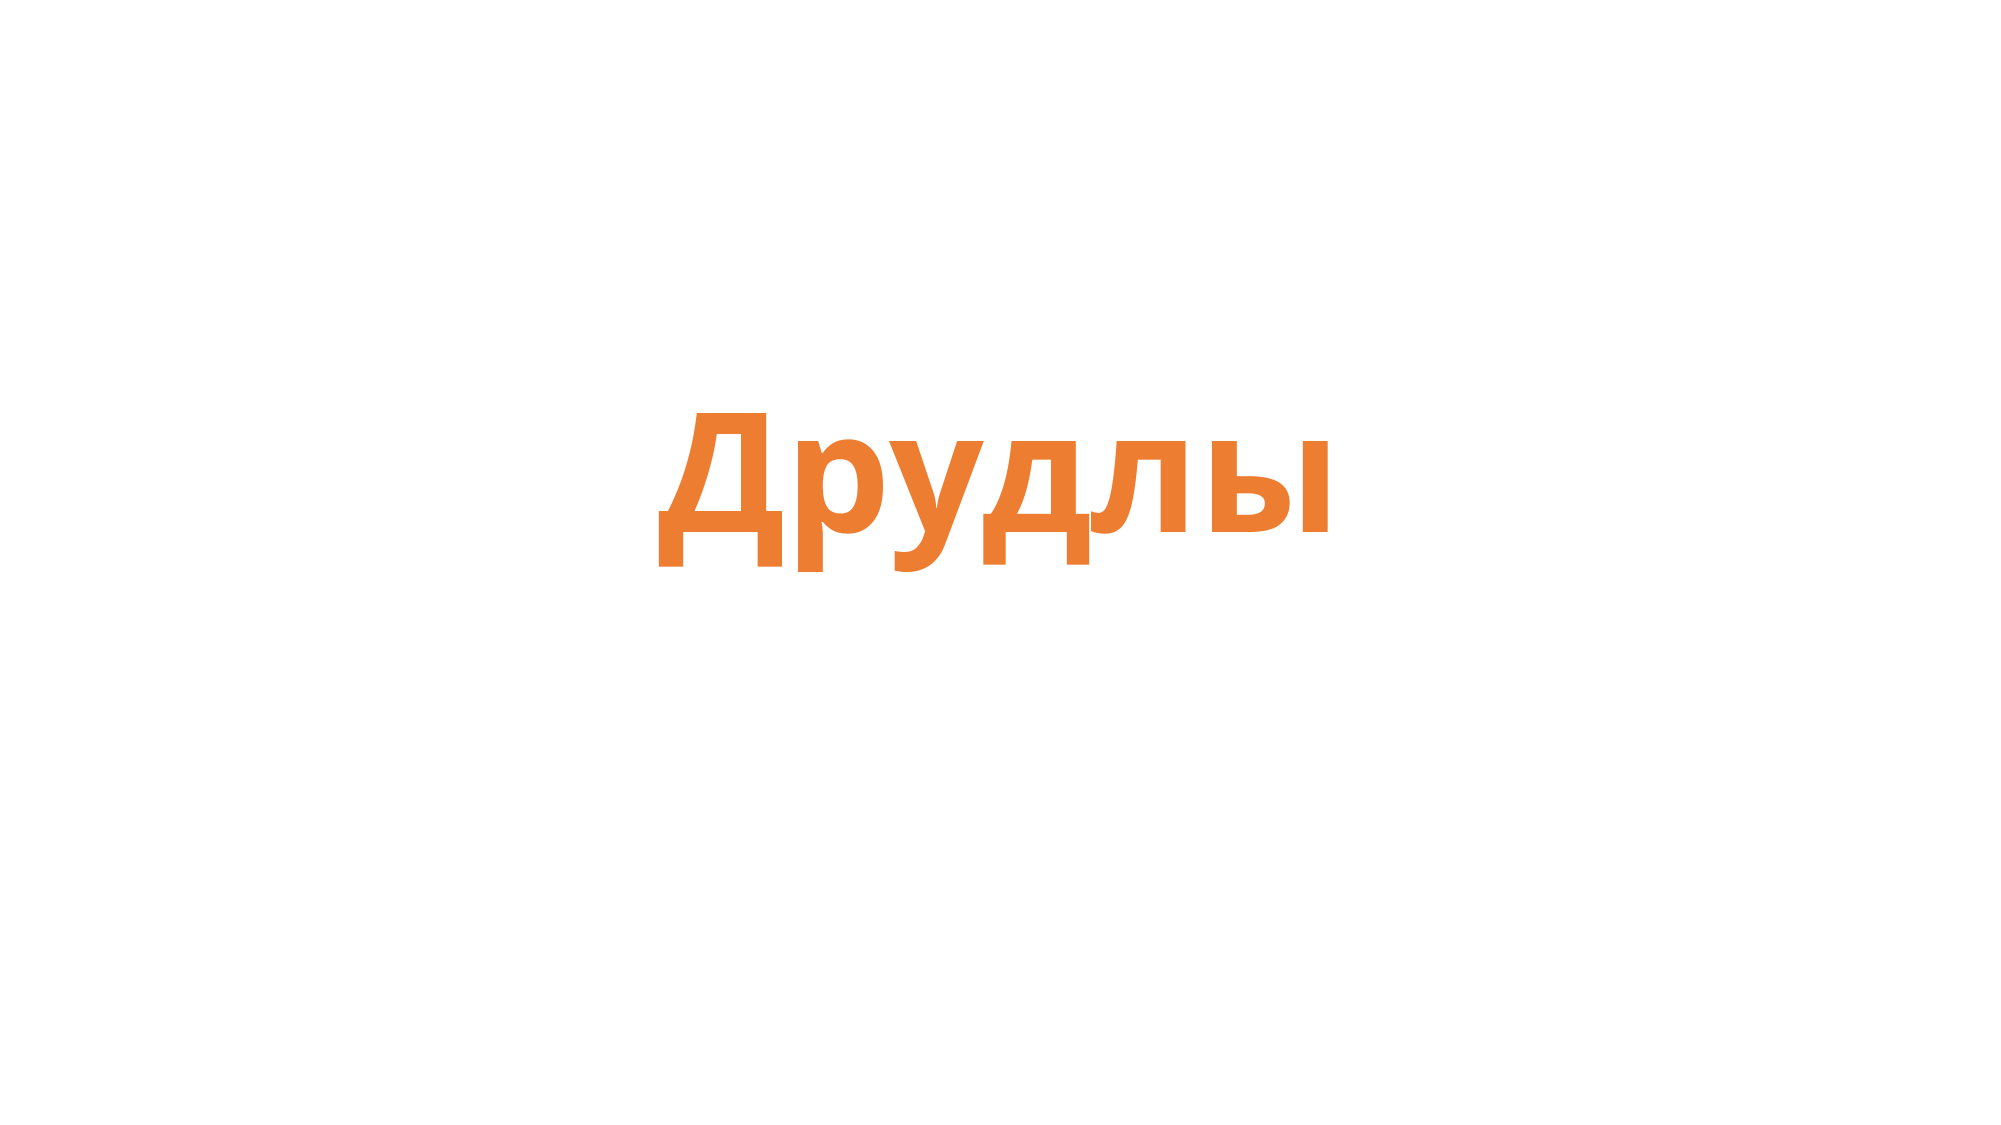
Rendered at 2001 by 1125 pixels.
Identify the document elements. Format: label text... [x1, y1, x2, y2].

title Друдлы [249, 184, 1750, 576]
